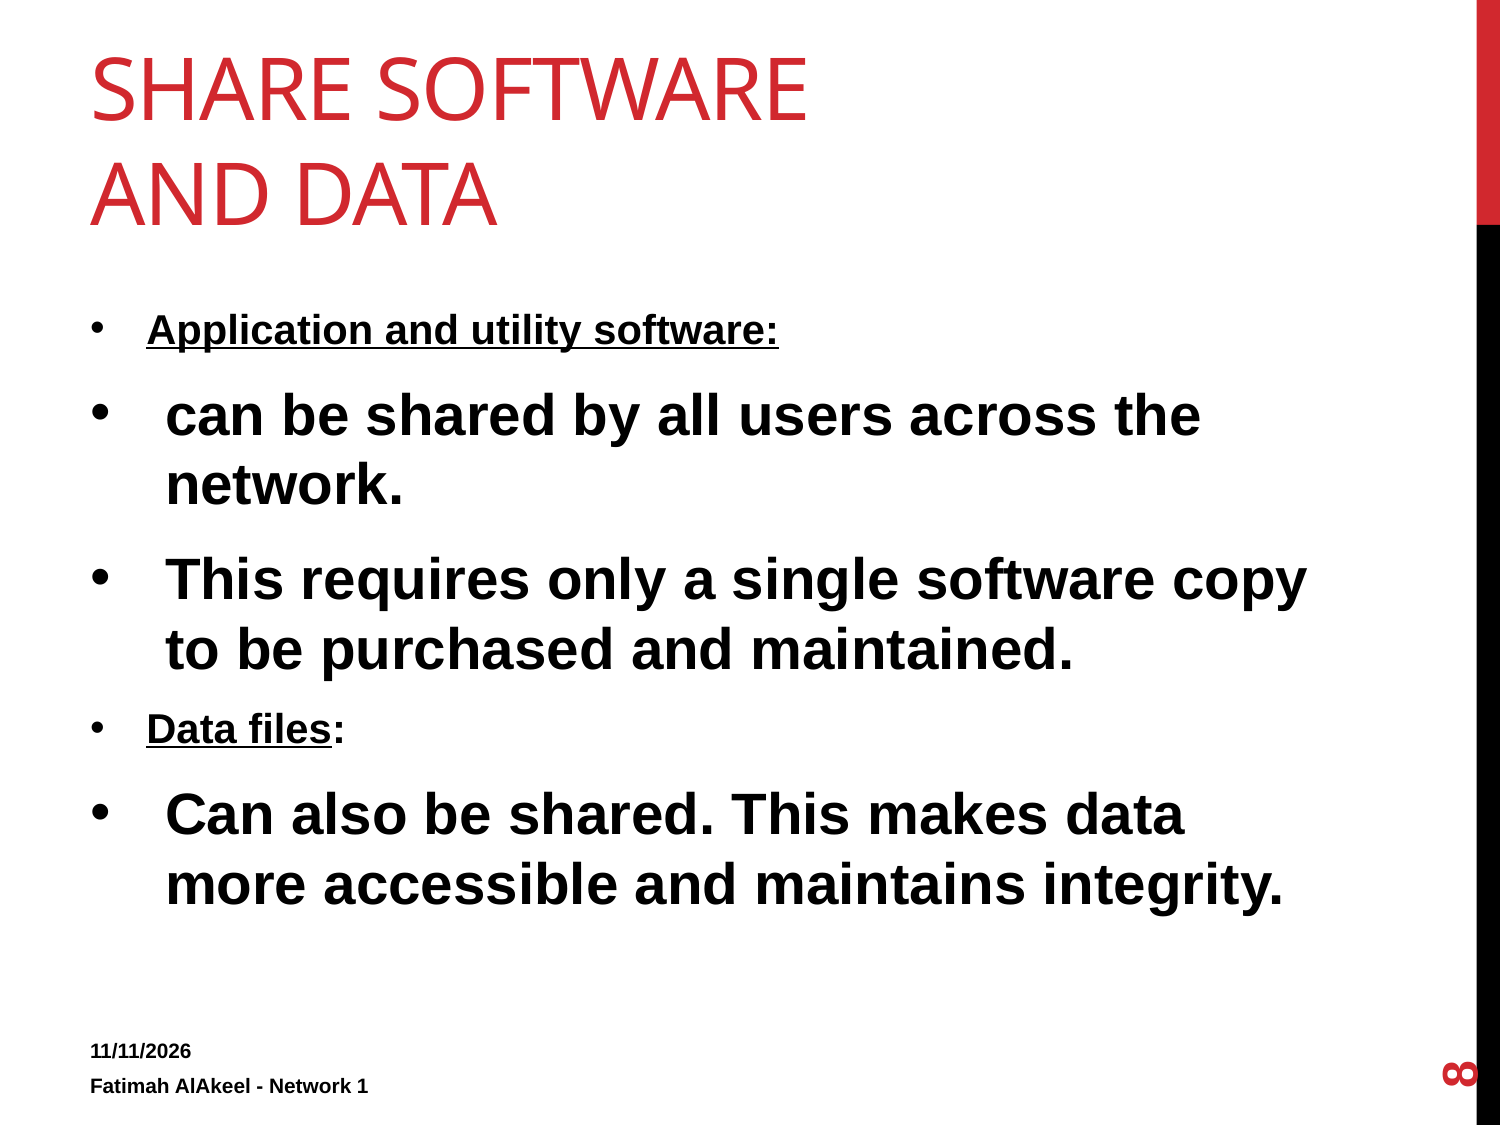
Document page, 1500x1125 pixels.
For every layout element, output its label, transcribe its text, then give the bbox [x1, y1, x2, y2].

footer Fatimah AlAkeel - Network 1 [75, 1065, 638, 1112]
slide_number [75, 1012, 638, 1063]
list Application and utility software: can be shared by all users across the network. This requires only a single software copy to be purchased and maintained. Data files: Can also be shared. This makes data more accessible and maintains integrity. [75, 295, 1325, 1013]
title Share Software and Data [75, 25, 1025, 250]
slide_number 8 [1427, 887, 1488, 1104]
